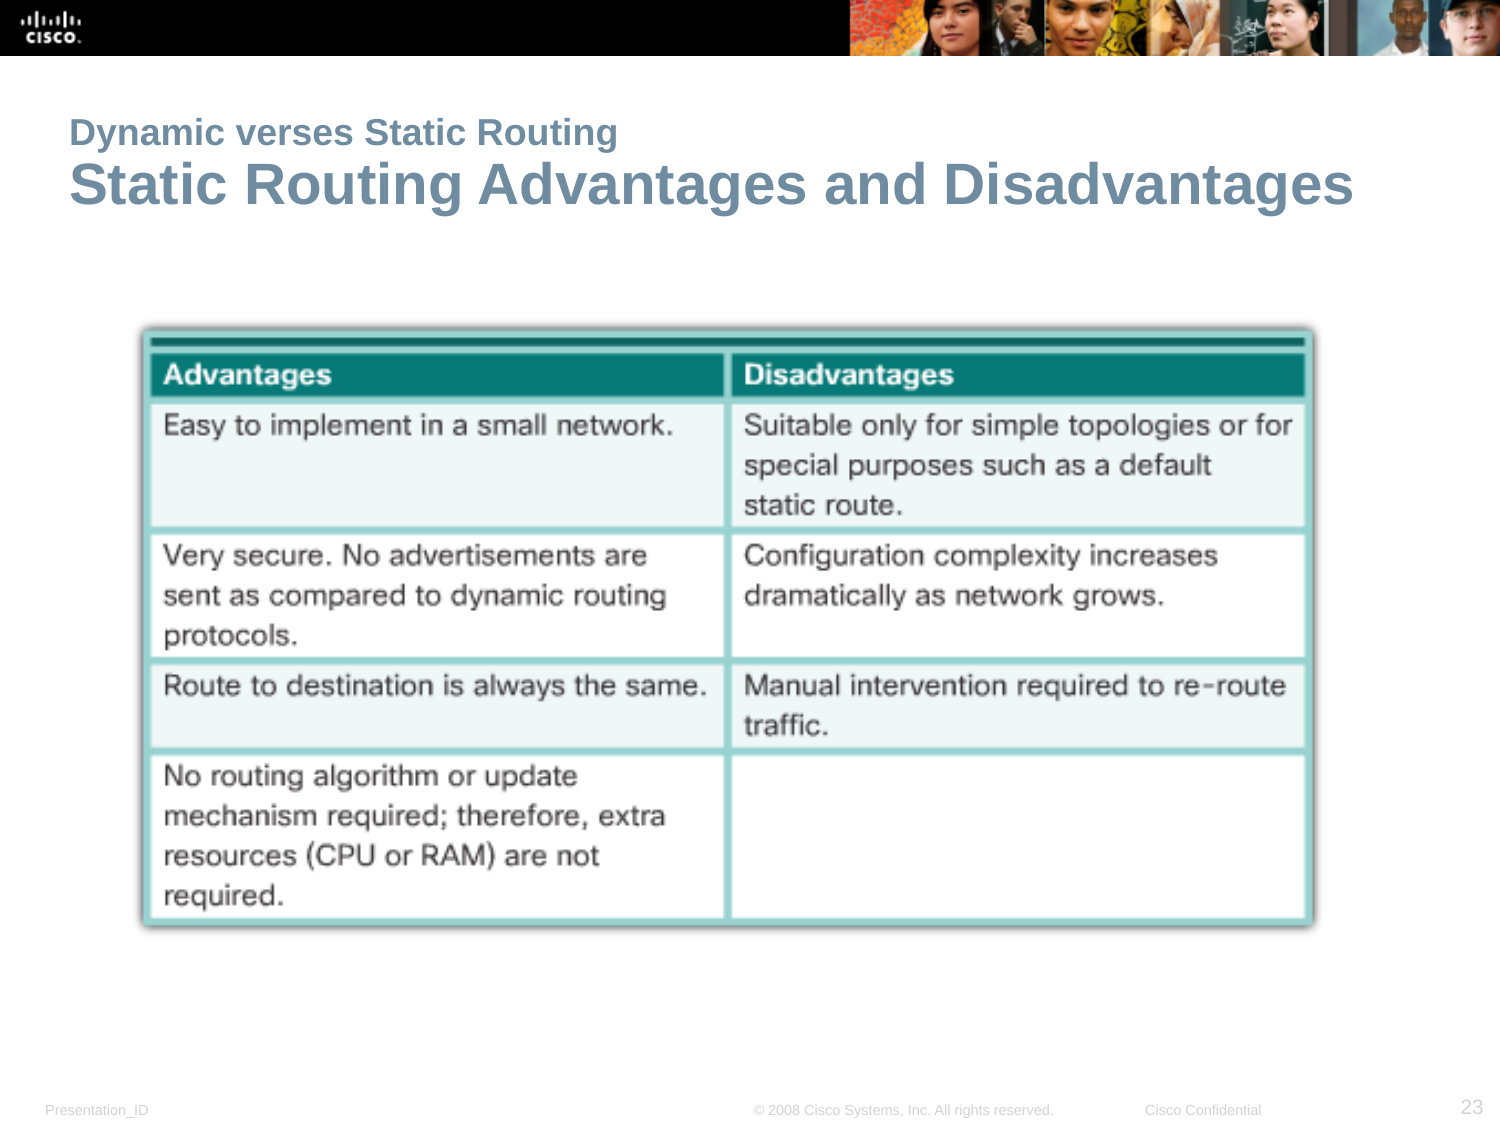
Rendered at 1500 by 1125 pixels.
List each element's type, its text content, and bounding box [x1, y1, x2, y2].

picture [103, 294, 1344, 959]
title Dynamic verses Static Routing Static Routing Advantages and Disadvantages [55, 80, 1443, 224]
picture [0, 0, 1500, 56]
